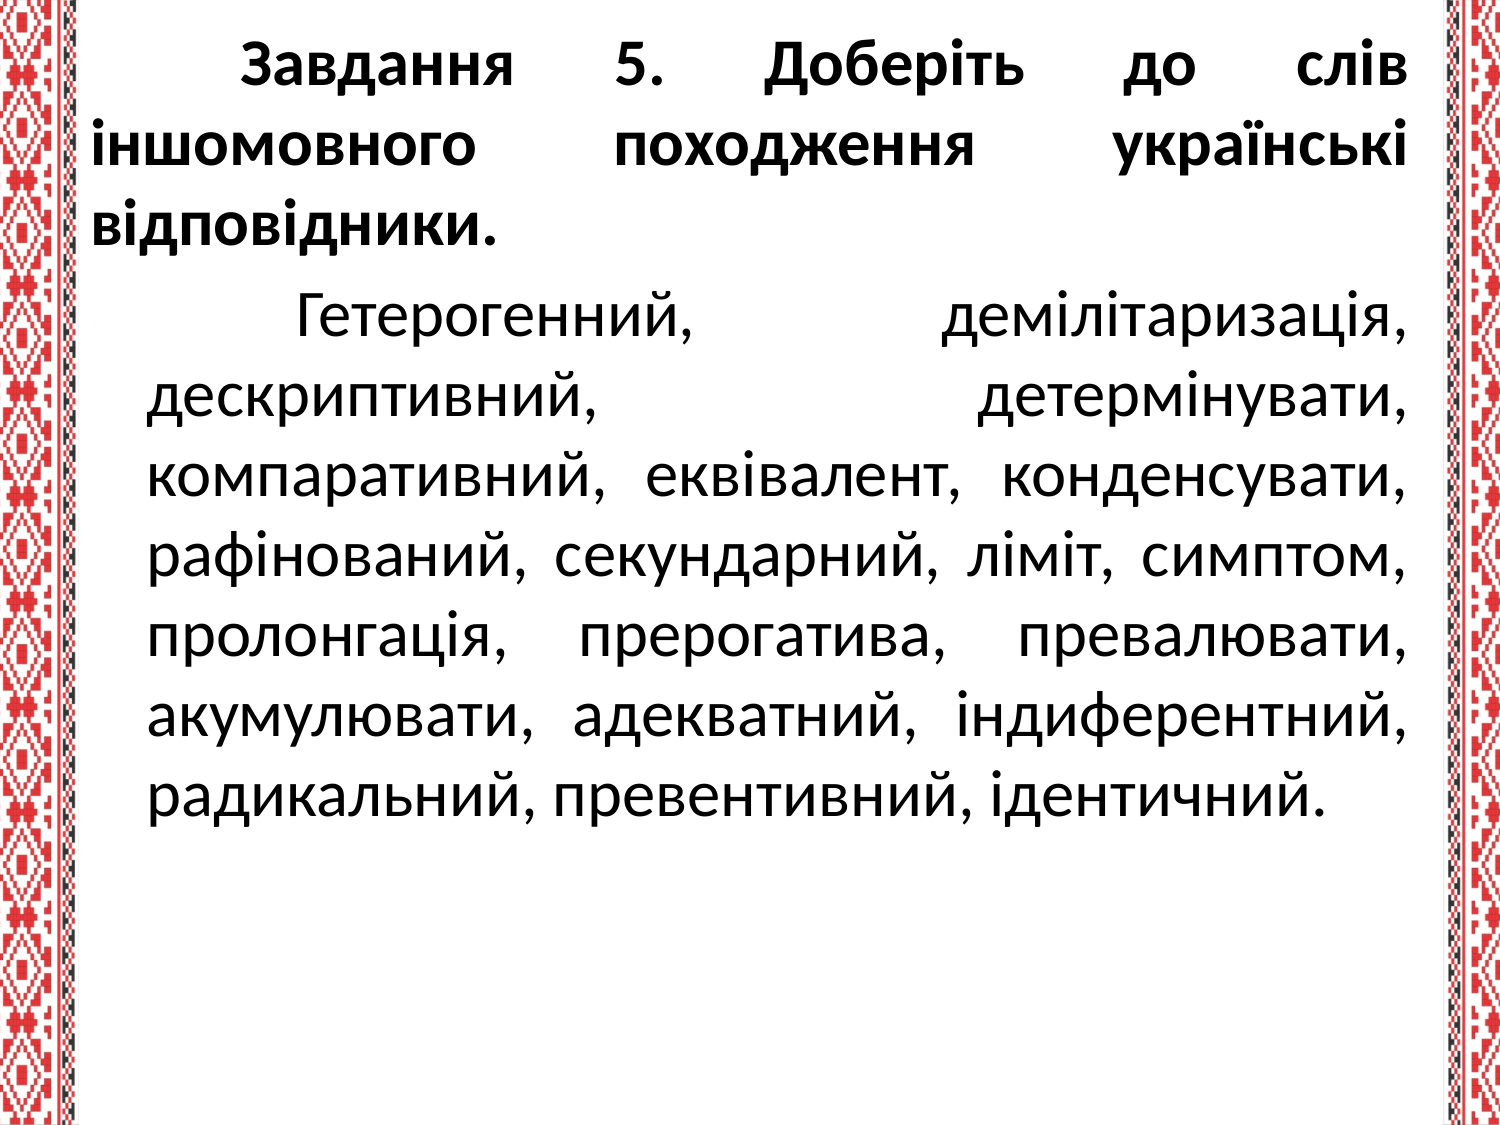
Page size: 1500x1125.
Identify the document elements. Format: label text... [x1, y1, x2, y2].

picture [937, 1, 1500, 1124]
picture [0, 1, 585, 1124]
list Гетерогенний, демілітаризація, дескриптивний, детермінувати, компаративний, еквівалент, конденсувати, рафінований, секундарний, ліміт, симптом, пролонгація, прерогатива, превалювати, акумулювати, адекватний, індиферентний, радикальний, превентивний, ідентичний. [79, 262, 1425, 1005]
title Завдання 5. Доберіть до слів іншомовного походження українські відповідники. [79, 45, 1425, 233]
